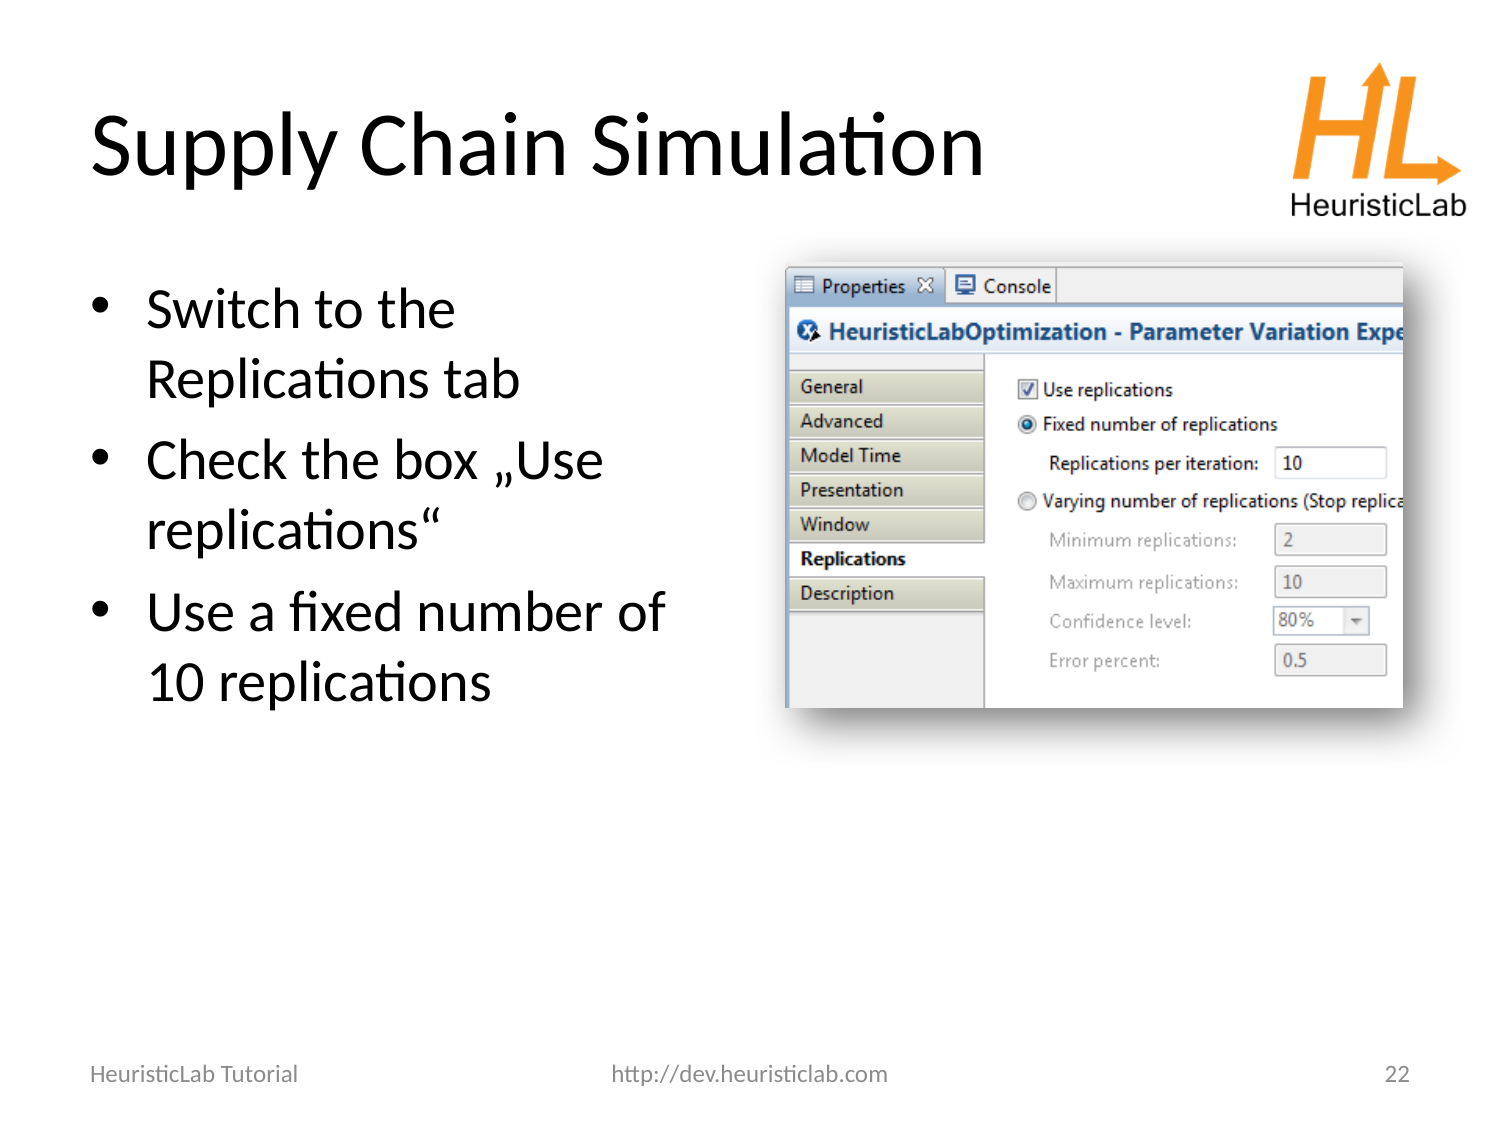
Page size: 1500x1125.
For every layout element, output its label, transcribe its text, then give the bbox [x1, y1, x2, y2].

slide_number 22 [1074, 1042, 1425, 1103]
list Switch to the Replications tab Check the box „Use replications“ Use a fixed number of 10 replications [75, 262, 738, 1005]
title Supply Chain Simulation [75, 45, 1282, 233]
picture [1281, 27, 1474, 244]
footer http://dev.heuristiclab.com [512, 1042, 988, 1103]
slide_number HeuristicLab Tutorial [75, 1042, 425, 1103]
picture [784, 262, 1403, 709]
